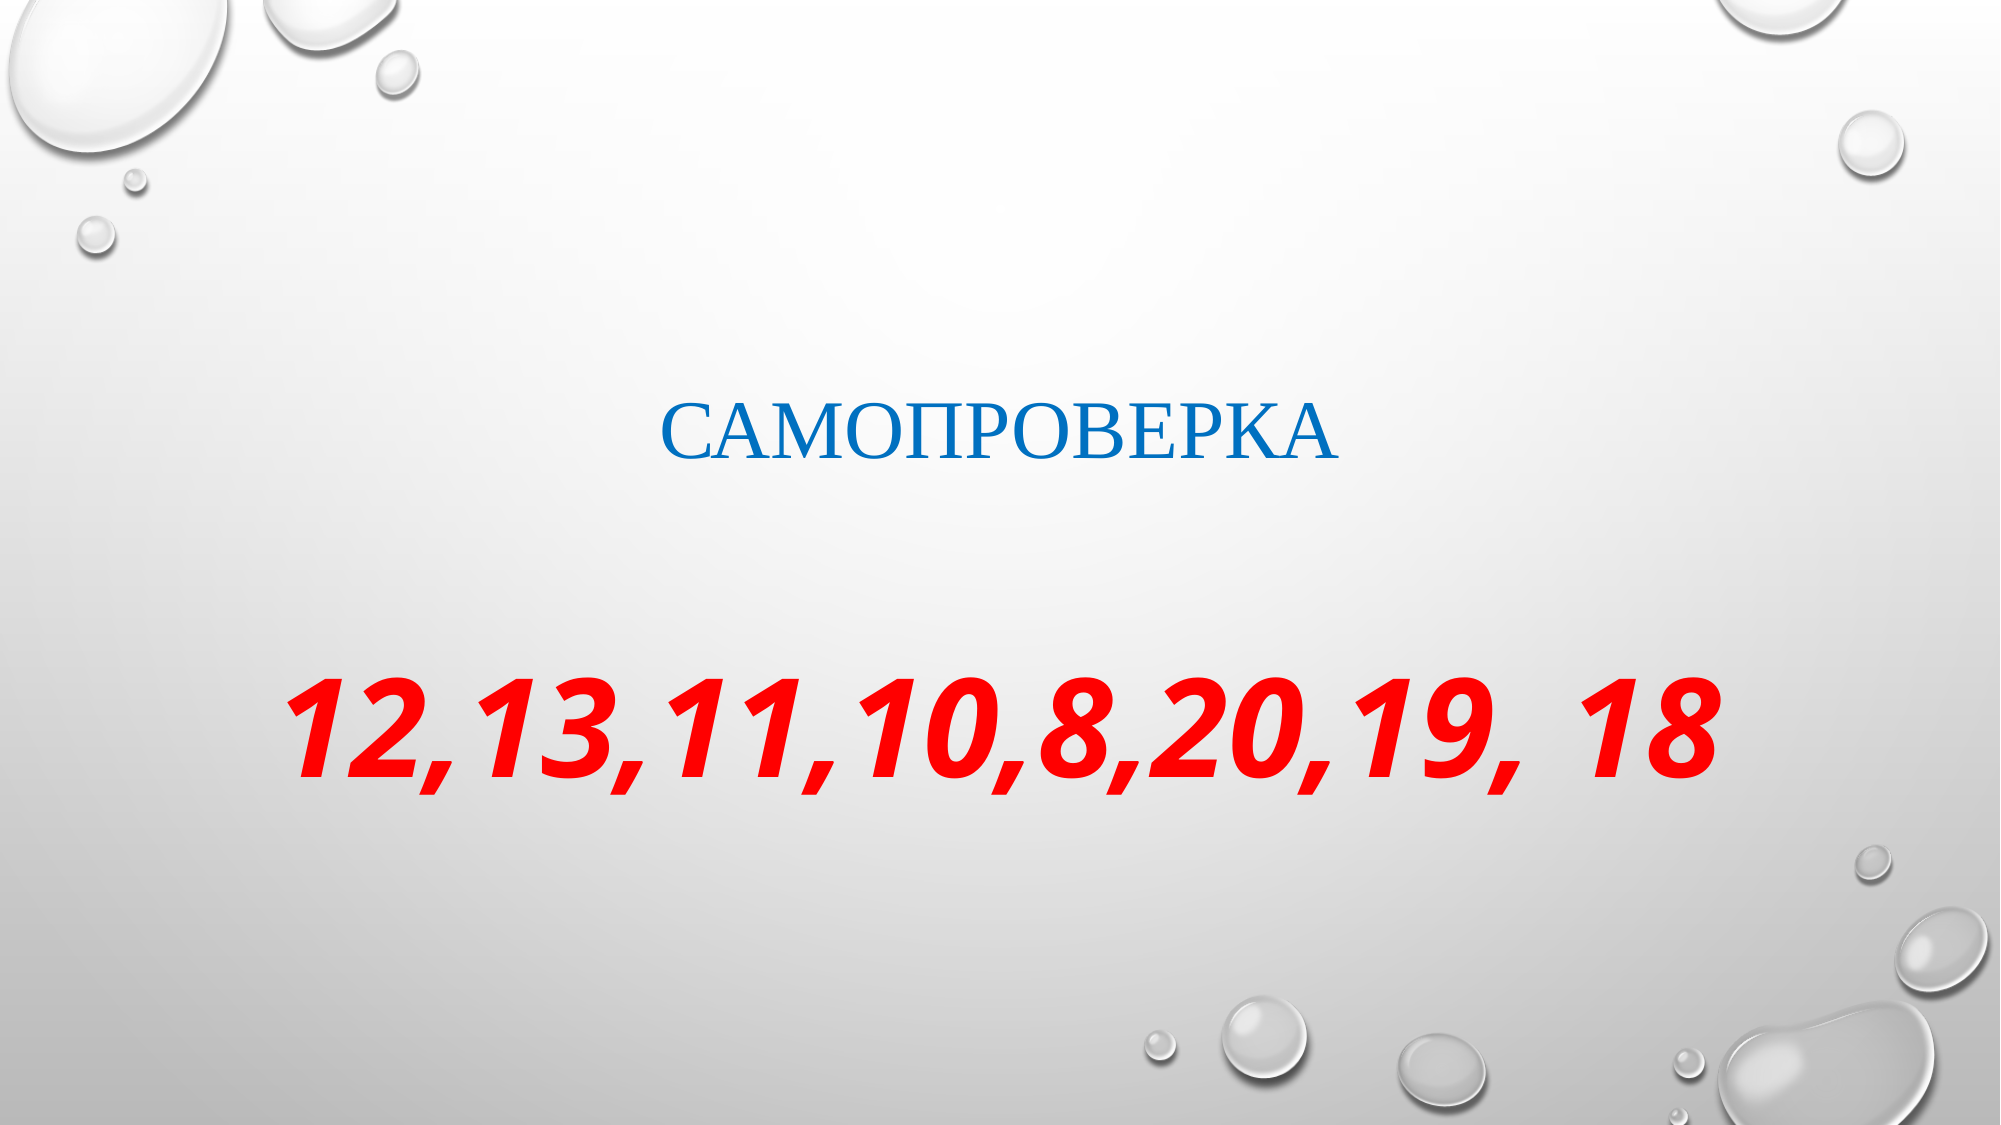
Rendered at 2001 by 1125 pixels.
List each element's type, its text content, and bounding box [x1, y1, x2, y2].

list 12,13,11,10,8,20,19, 18 [149, 600, 1848, 825]
picture [0, 0, 2000, 1125]
title Самопроверка [330, 285, 1669, 585]
